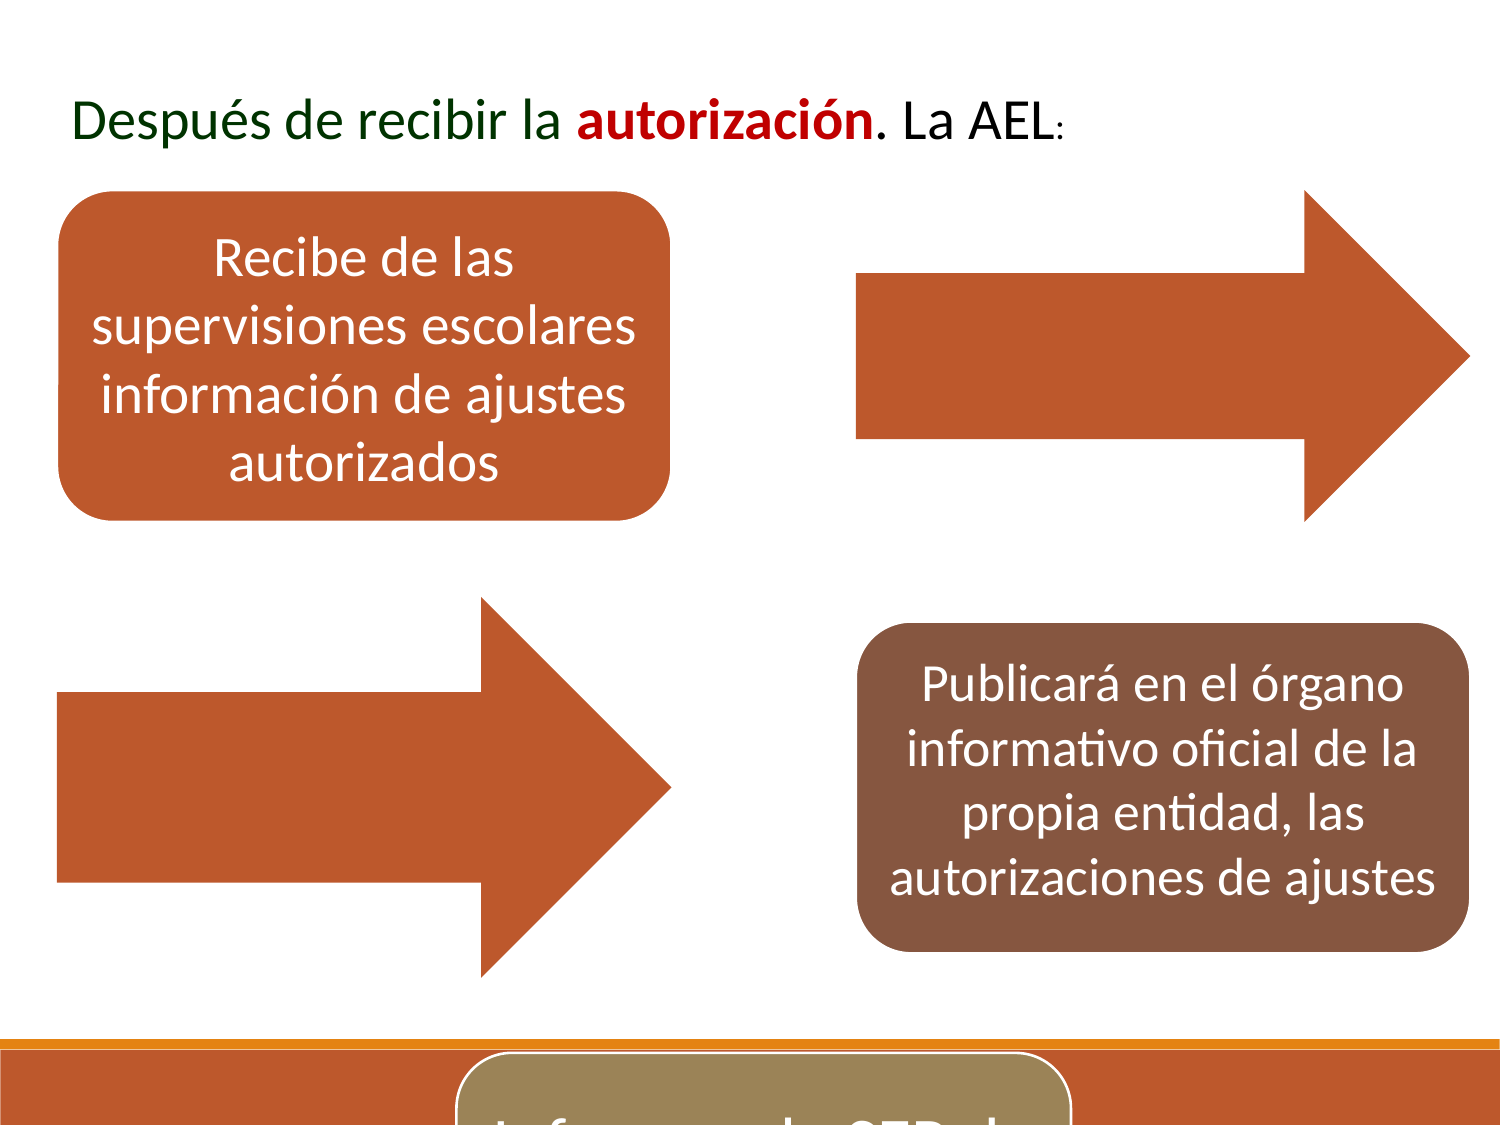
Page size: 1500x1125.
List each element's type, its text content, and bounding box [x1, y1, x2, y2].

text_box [56, 189, 1471, 1009]
text_box Después de recibir la autorización. La AEL: [56, 73, 1441, 188]
